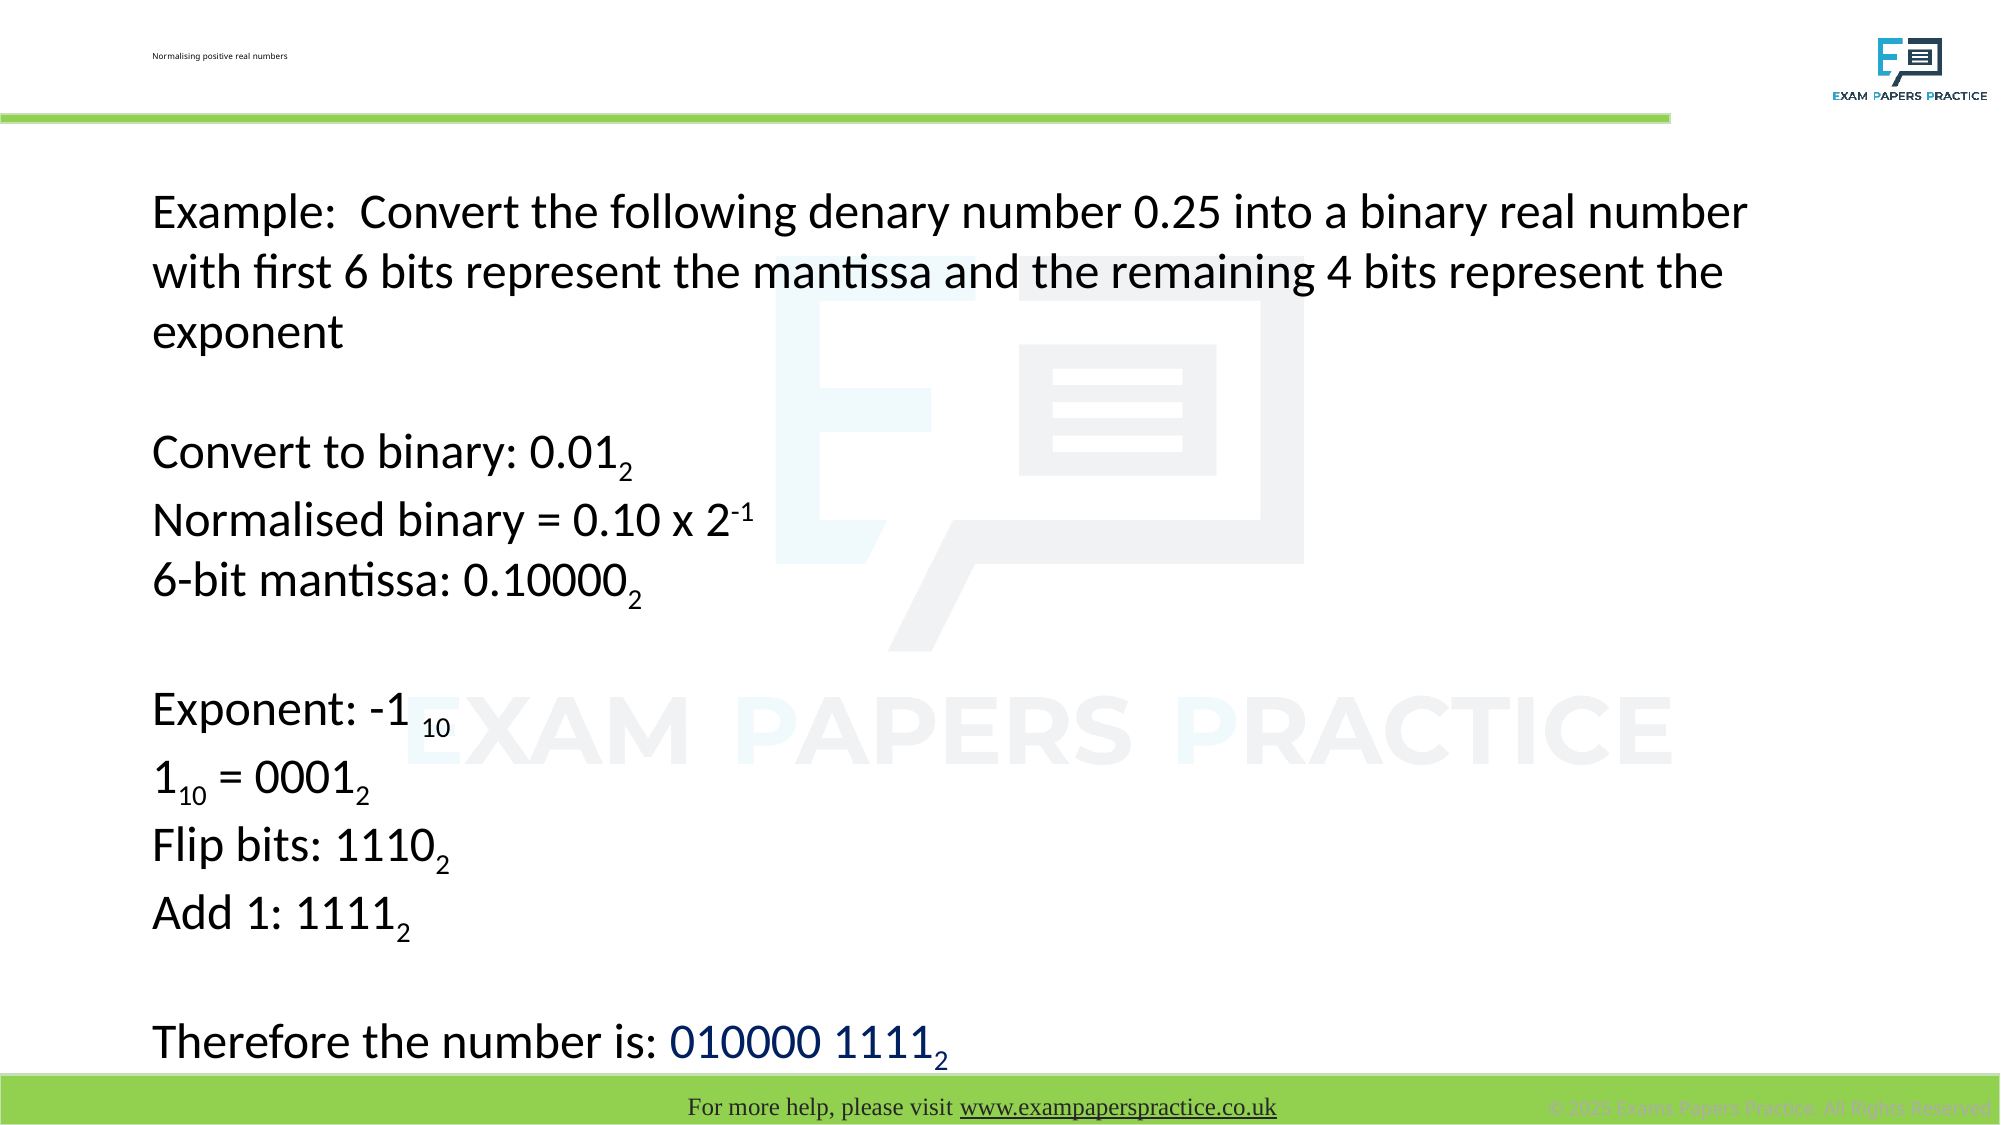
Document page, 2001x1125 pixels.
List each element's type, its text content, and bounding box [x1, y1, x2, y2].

title Normalising positive real numbers [137, 44, 1863, 70]
text_box Example: Convert the following denary number 0.25 into a binary real number with first 6 bits represent the mantissa and the remaining 4 bits represent the exponent Convert to binary: 0.012 Normalised binary = 0.10 x 2-1 6-bit mantissa: 0.100002 Exponent: -1 10 110 = 00012 Flip bits: 11102 Add 1: 11112 Therefore the number is: 010000 11112 [137, 171, 1863, 1084]
